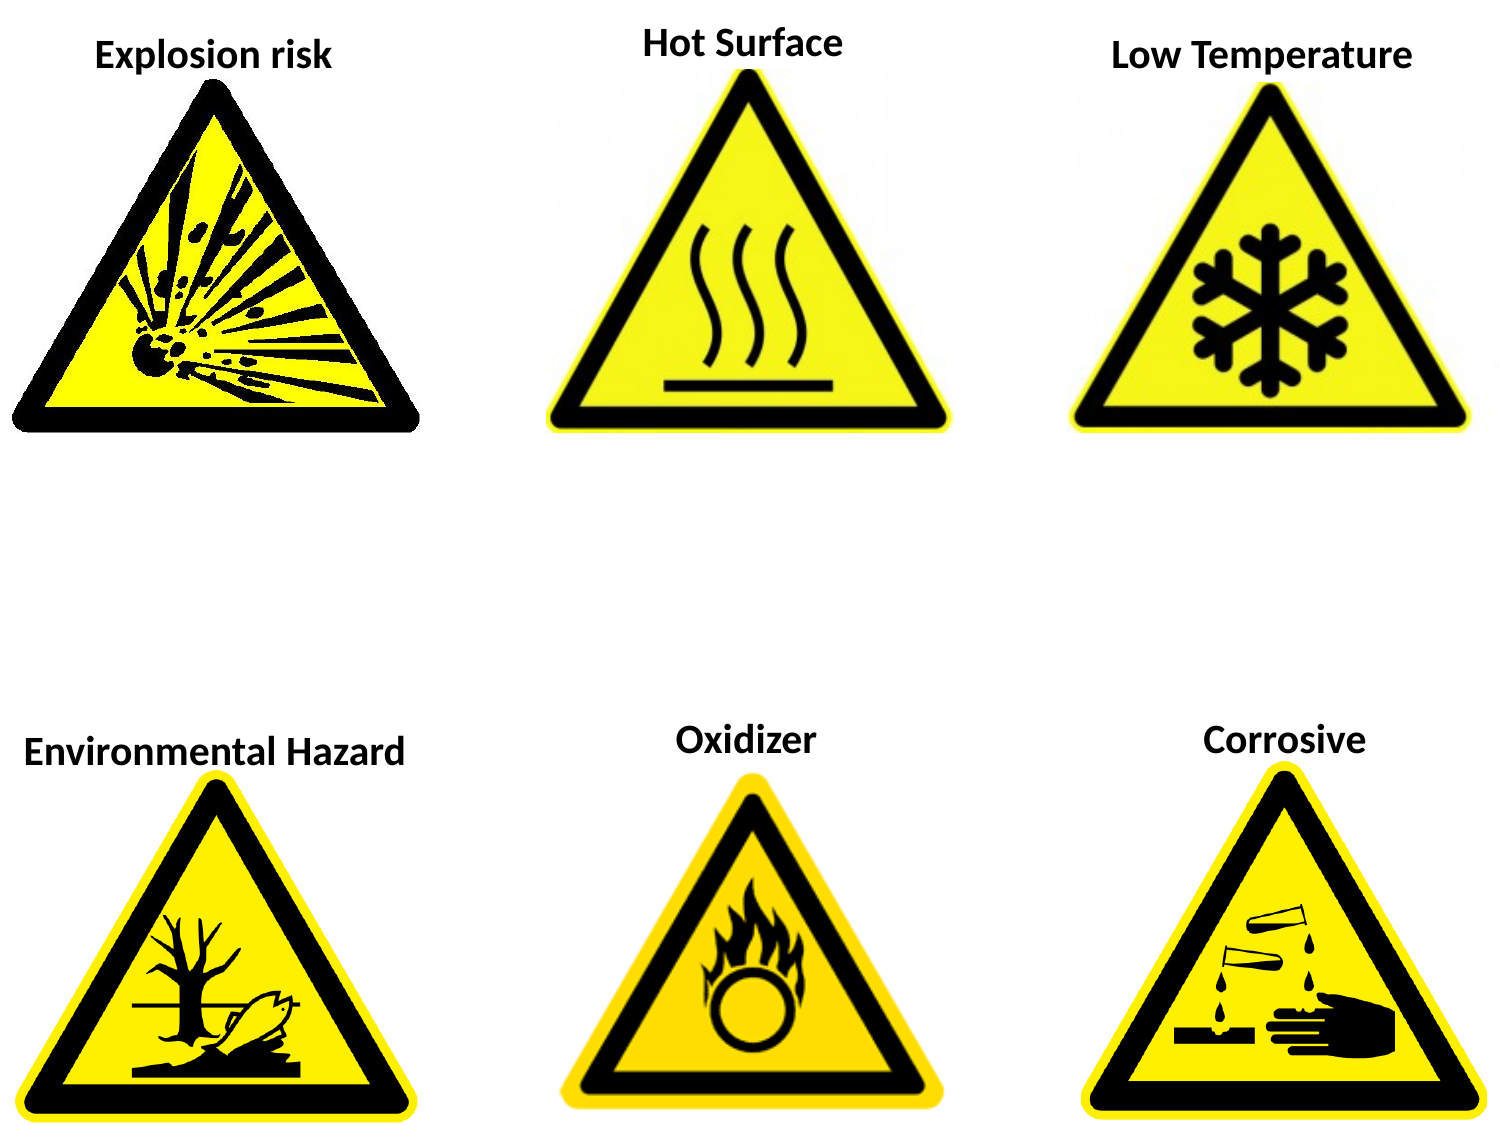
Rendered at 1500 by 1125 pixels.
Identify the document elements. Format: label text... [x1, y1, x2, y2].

text_box Explosion risk [78, 19, 349, 77]
text_box Environmental Hazard [0, 716, 436, 781]
picture [546, 69, 954, 433]
text_box Oxidizer [525, 704, 968, 769]
picture [12, 78, 420, 433]
picture [1037, 82, 1500, 433]
text_box Low Temperature [1087, 19, 1447, 80]
picture [12, 766, 420, 1125]
picture [1080, 761, 1488, 1125]
text_box Corrosive [1064, 704, 1500, 769]
picture [546, 762, 954, 1118]
text_box Hot Surface [608, 7, 879, 68]
